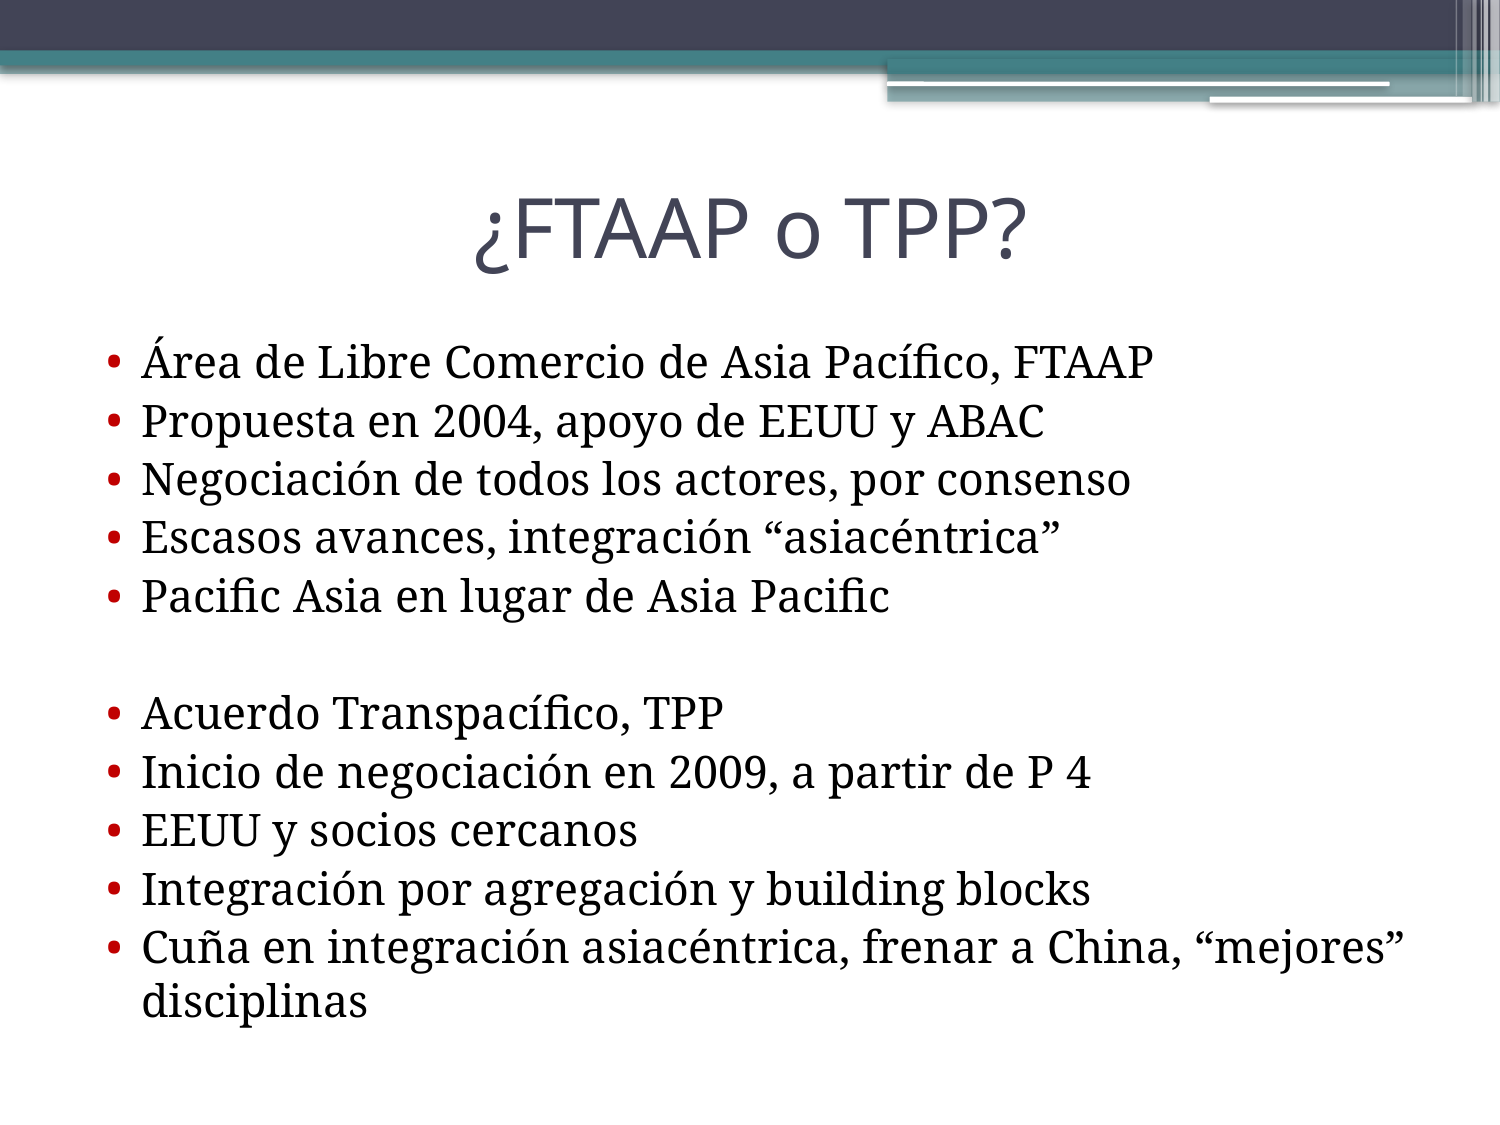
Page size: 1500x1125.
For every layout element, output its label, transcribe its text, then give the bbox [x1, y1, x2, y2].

title ¿FTAAP o TPP? [76, 137, 1427, 313]
list Área de Libre Comercio de Asia Pacífico, FTAAP Propuesta en 2004, apoyo de EEUU y ABAC Negociación de todos los actores, por consenso Escasos avances, integración “asiacéntrica” Pacific Asia en lugar de Asia Pacific Acuerdo Transpacífico, TPP Inicio de negociación en 2009, a partir de P 4 EEUU y socios cercanos Integración por agregación y building blocks Cuña en integración asiacéntrica, frenar a China, “mejores” disciplinas [76, 326, 1427, 1036]
